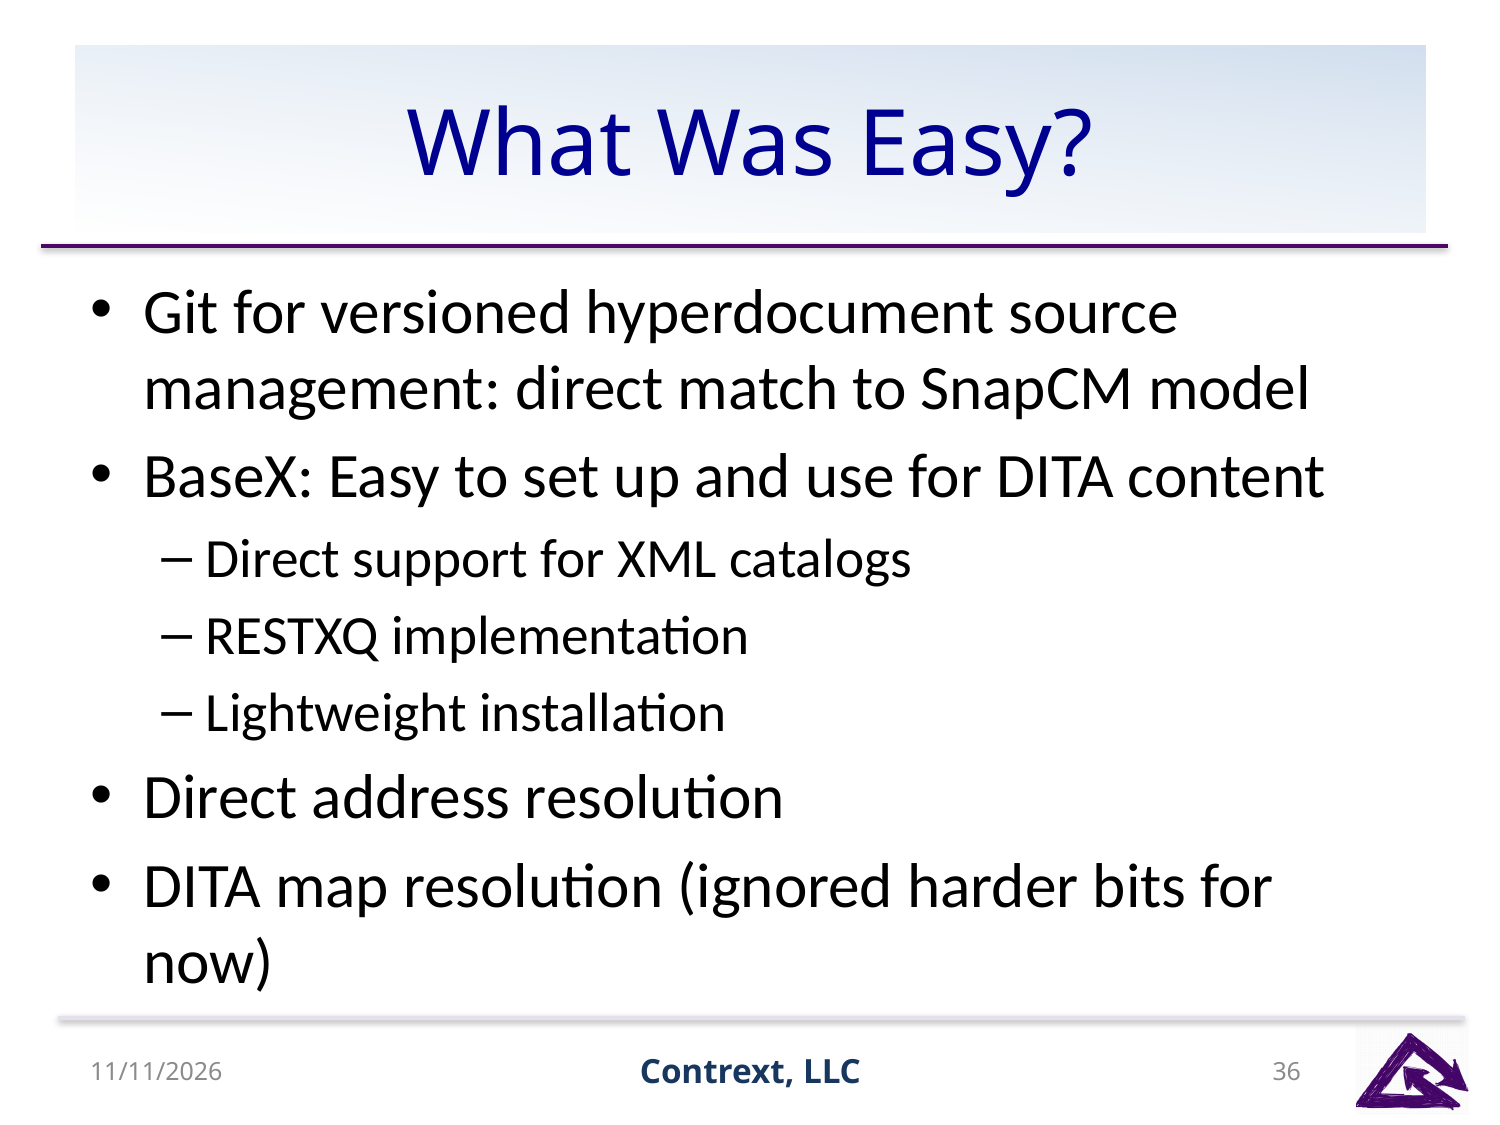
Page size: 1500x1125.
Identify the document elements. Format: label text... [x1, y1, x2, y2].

picture [1356, 1025, 1469, 1115]
title What Was Easy? [75, 45, 1425, 233]
footer Contrext, LLC [471, 1042, 1030, 1103]
list Git for versioned hyperdocument source management: direct match to SnapCM model BaseX: Easy to set up and use for DITA content Direct support for XML catalogs RESTXQ implementation Lightweight installation Direct address resolution DITA map resolution (ignored harder bits for now) [75, 262, 1425, 1005]
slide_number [75, 1042, 425, 1103]
slide_number 36 [1074, 1042, 1316, 1103]
